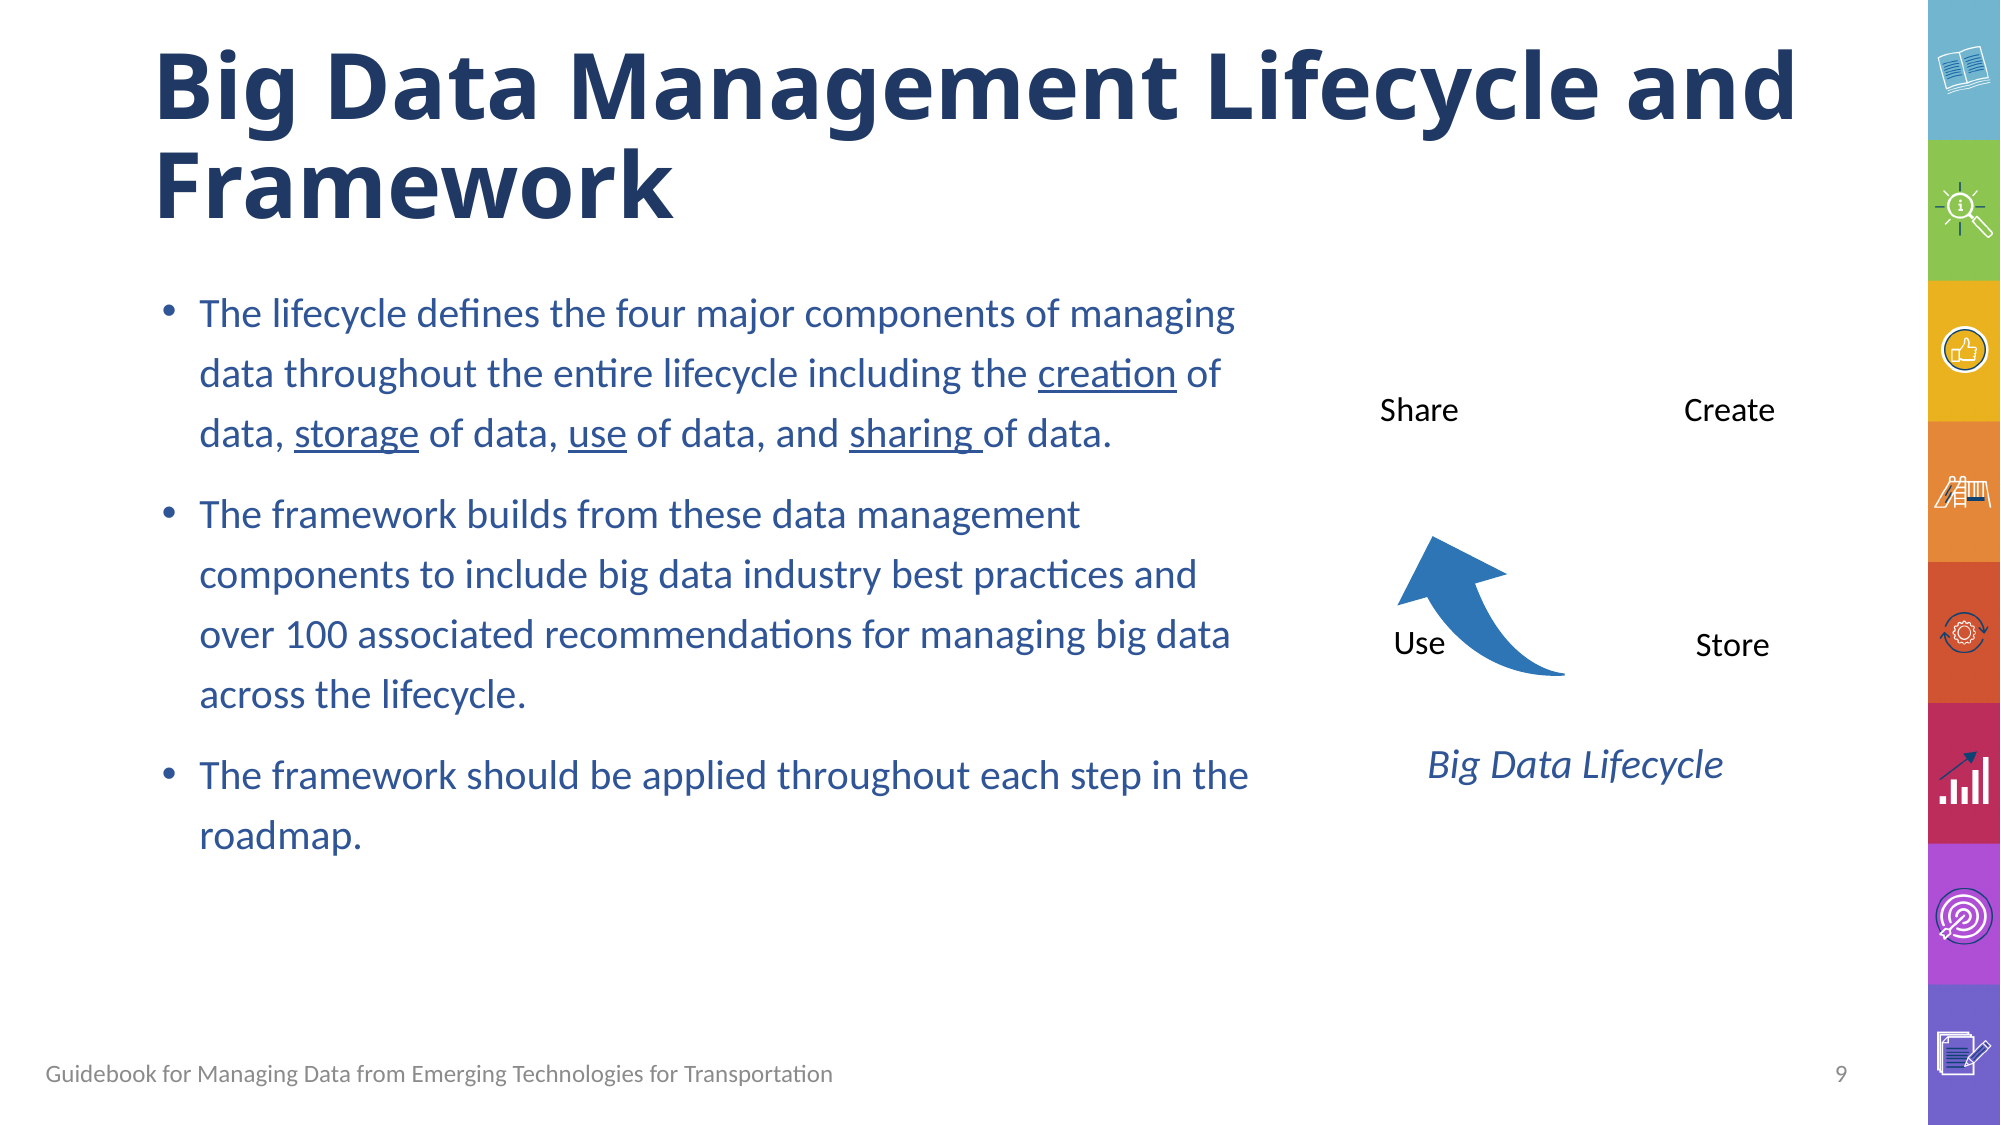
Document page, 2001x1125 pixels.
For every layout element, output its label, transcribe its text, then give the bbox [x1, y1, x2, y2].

footer Guidebook for Managing Data from Emerging Technologies for Transportation [21, 1042, 860, 1103]
text_box Big Data Lifecycle [1412, 763, 1739, 795]
picture [1346, 311, 1797, 763]
picture [1928, 0, 2000, 1125]
slide_number 9 [1412, 1042, 1863, 1103]
list The lifecycle defines the four major components of managing data throughout the entire lifecycle including the creation of data, storage of data, use of data, and sharing of data. The framework builds from these data management components to include big data industry best practices and over 100 associated recommendations for managing big data across the lifecycle. The framework should be applied throughout each step in the roadmap. [146, 268, 1280, 969]
title Big Data Management Lifecycle and Framework [137, 30, 1922, 248]
